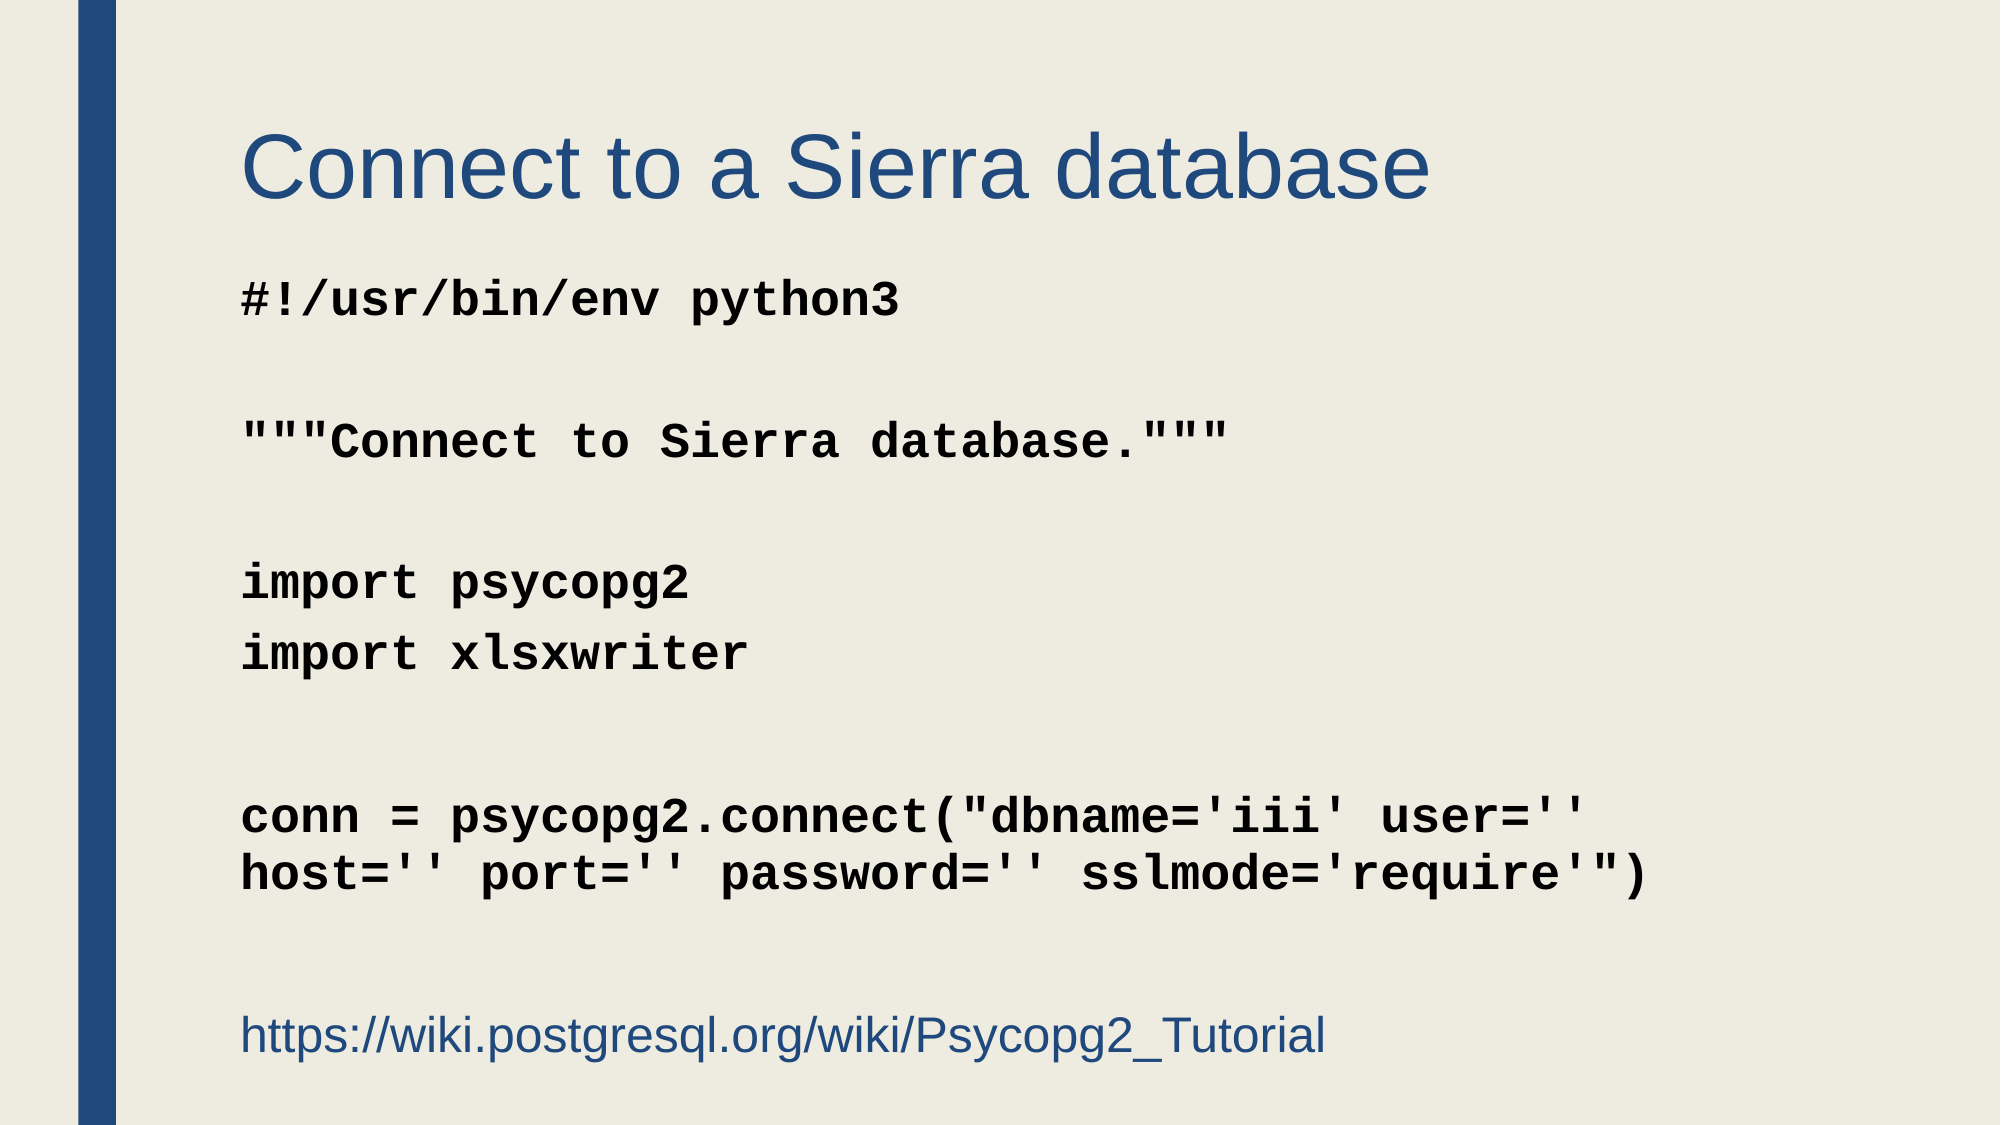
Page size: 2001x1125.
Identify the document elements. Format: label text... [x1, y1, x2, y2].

list #!/usr/bin/env python3 """Connect to Sierra database.""" import psycopg2 import xlsxwriter conn = psycopg2.connect("dbname='iii' user='' host='' port='' password='' sslmode='require'") https://wiki.postgresql.org/wiki/Psycopg2_Tutorial [225, 262, 1800, 850]
title Connect to a Sierra database [225, 112, 1800, 262]
